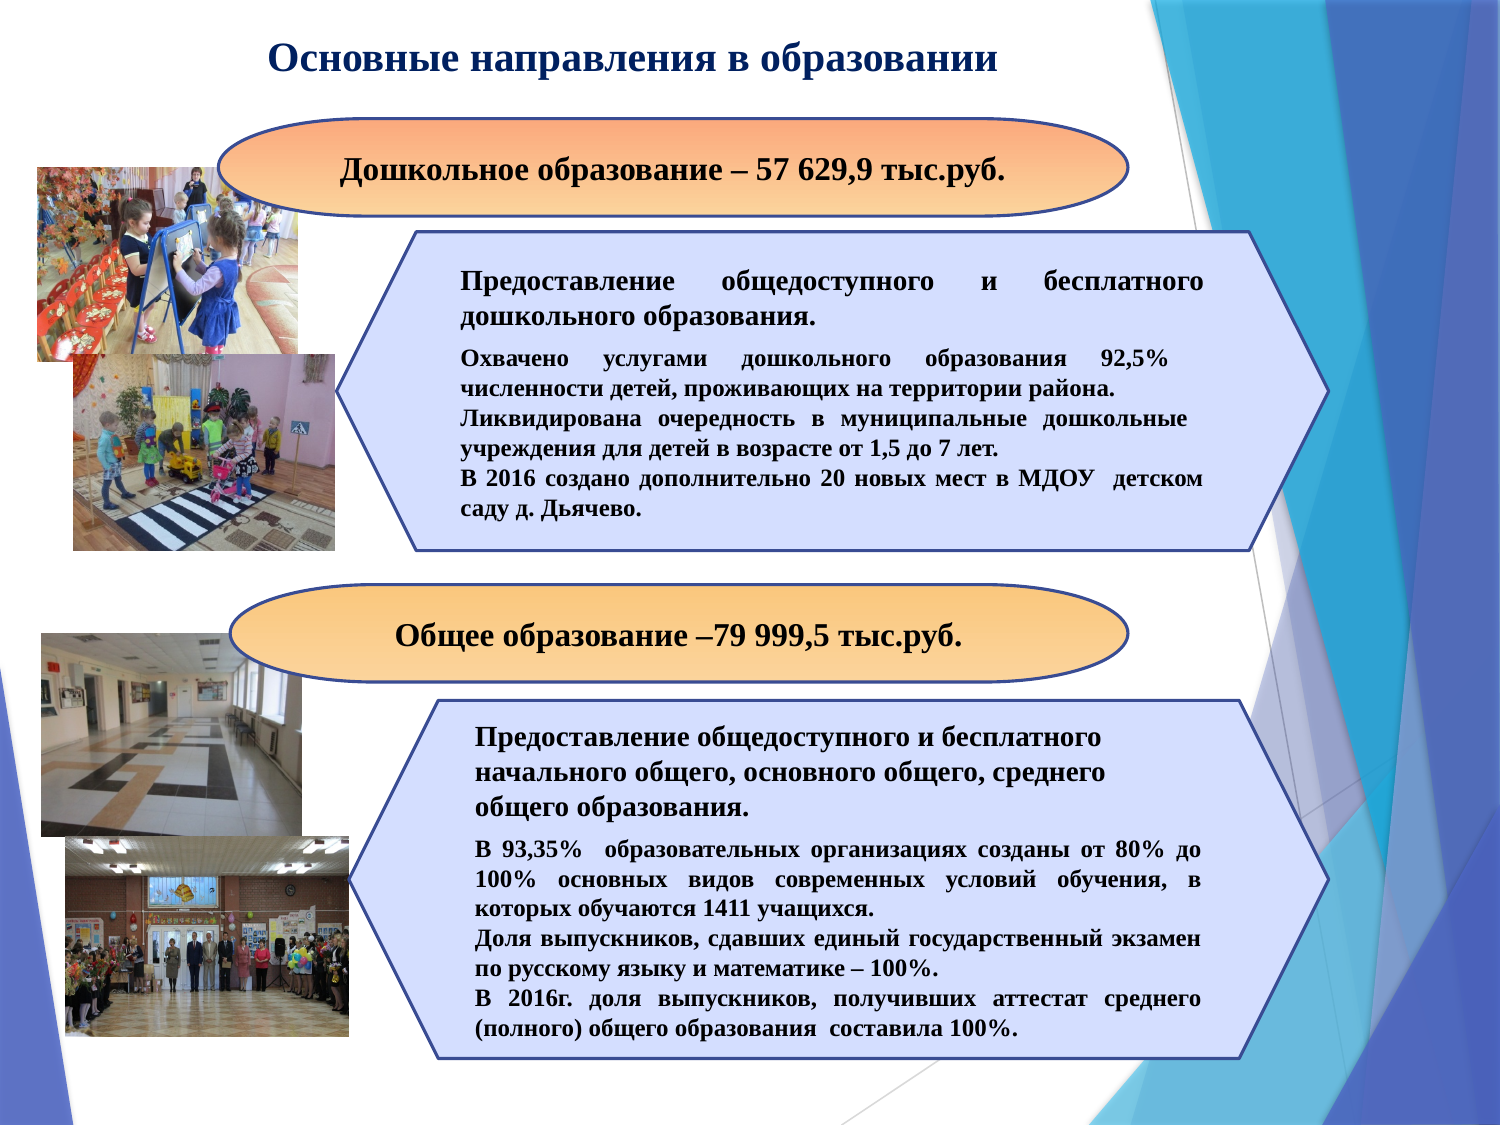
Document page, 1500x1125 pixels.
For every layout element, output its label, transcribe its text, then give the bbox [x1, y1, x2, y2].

text_box Общее образование –79 999,5 тыс.руб. [228, 583, 1130, 684]
title Основные направления в образовании [112, 22, 1154, 102]
text_box Предоставление общедоступного и бесплатного начального общего, основного общего, среднего общего образования. В 93,35% образовательных организациях созданы от 80% до 100% основных видов современных условий обучения, в которых обучаются 1411 учащихся. Доля выпускников, сдавших единый государственный экзамен по русскому языку и математике – 100%. В 2016г. доля выпускников, получивших аттестат среднего (полного) общего образования составила 100%. [354, 698, 1331, 1061]
text_box Предоставление общедоступного и бесплатного дошкольного образования. Охвачено услугами дошкольного образования 92,5% численности детей, проживающих на территории района. Ликвидирована очередность в муниципальные дошкольные учреждения для детей в возрасте от 1,5 до 7 лет. В 2016 создано дополнительно 20 новых мест в МДОУ детском саду д. Дьячево. [340, 230, 1331, 553]
text_box Дошкольное образование – 57 629,9 тыс.руб. [216, 117, 1130, 218]
picture [37, 166, 336, 552]
picture [40, 632, 350, 1038]
